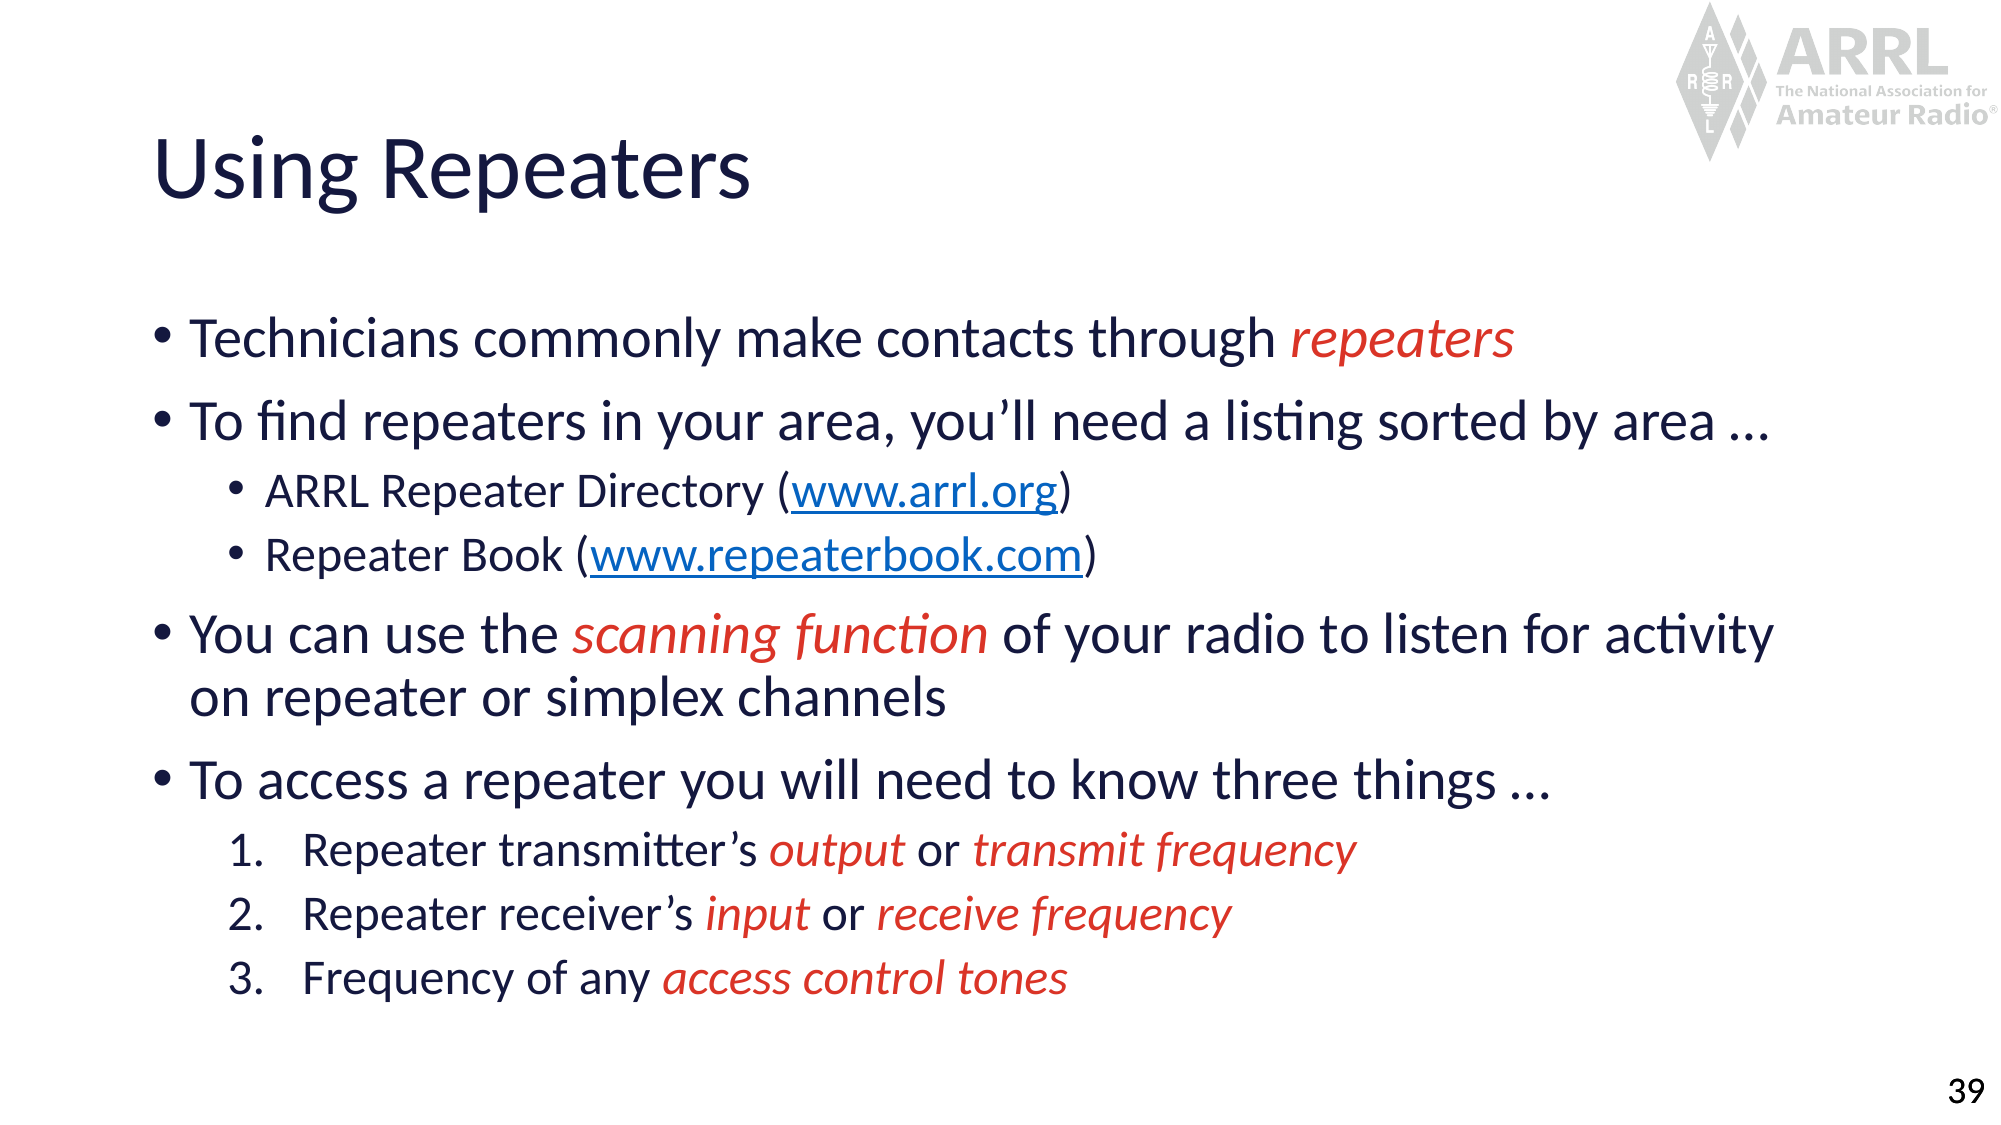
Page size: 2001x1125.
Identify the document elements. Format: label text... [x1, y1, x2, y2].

title Using Repeaters [137, 59, 1863, 278]
picture [1674, 0, 2000, 164]
list Technicians commonly make contacts through repeaters To find repeaters in your area, you’ll need a listing sorted by area … ARRL Repeater Directory (www.arrl.org) Repeater Book (www.repeaterbook.com) You can use the scanning function of your radio to listen for activity on repeater or simplex channels To access a repeater you will need to know three things … Repeater transmitter’s output or transmit frequency Repeater receiver’s input or receive frequency Frequency of any access control tones [137, 299, 1863, 1103]
